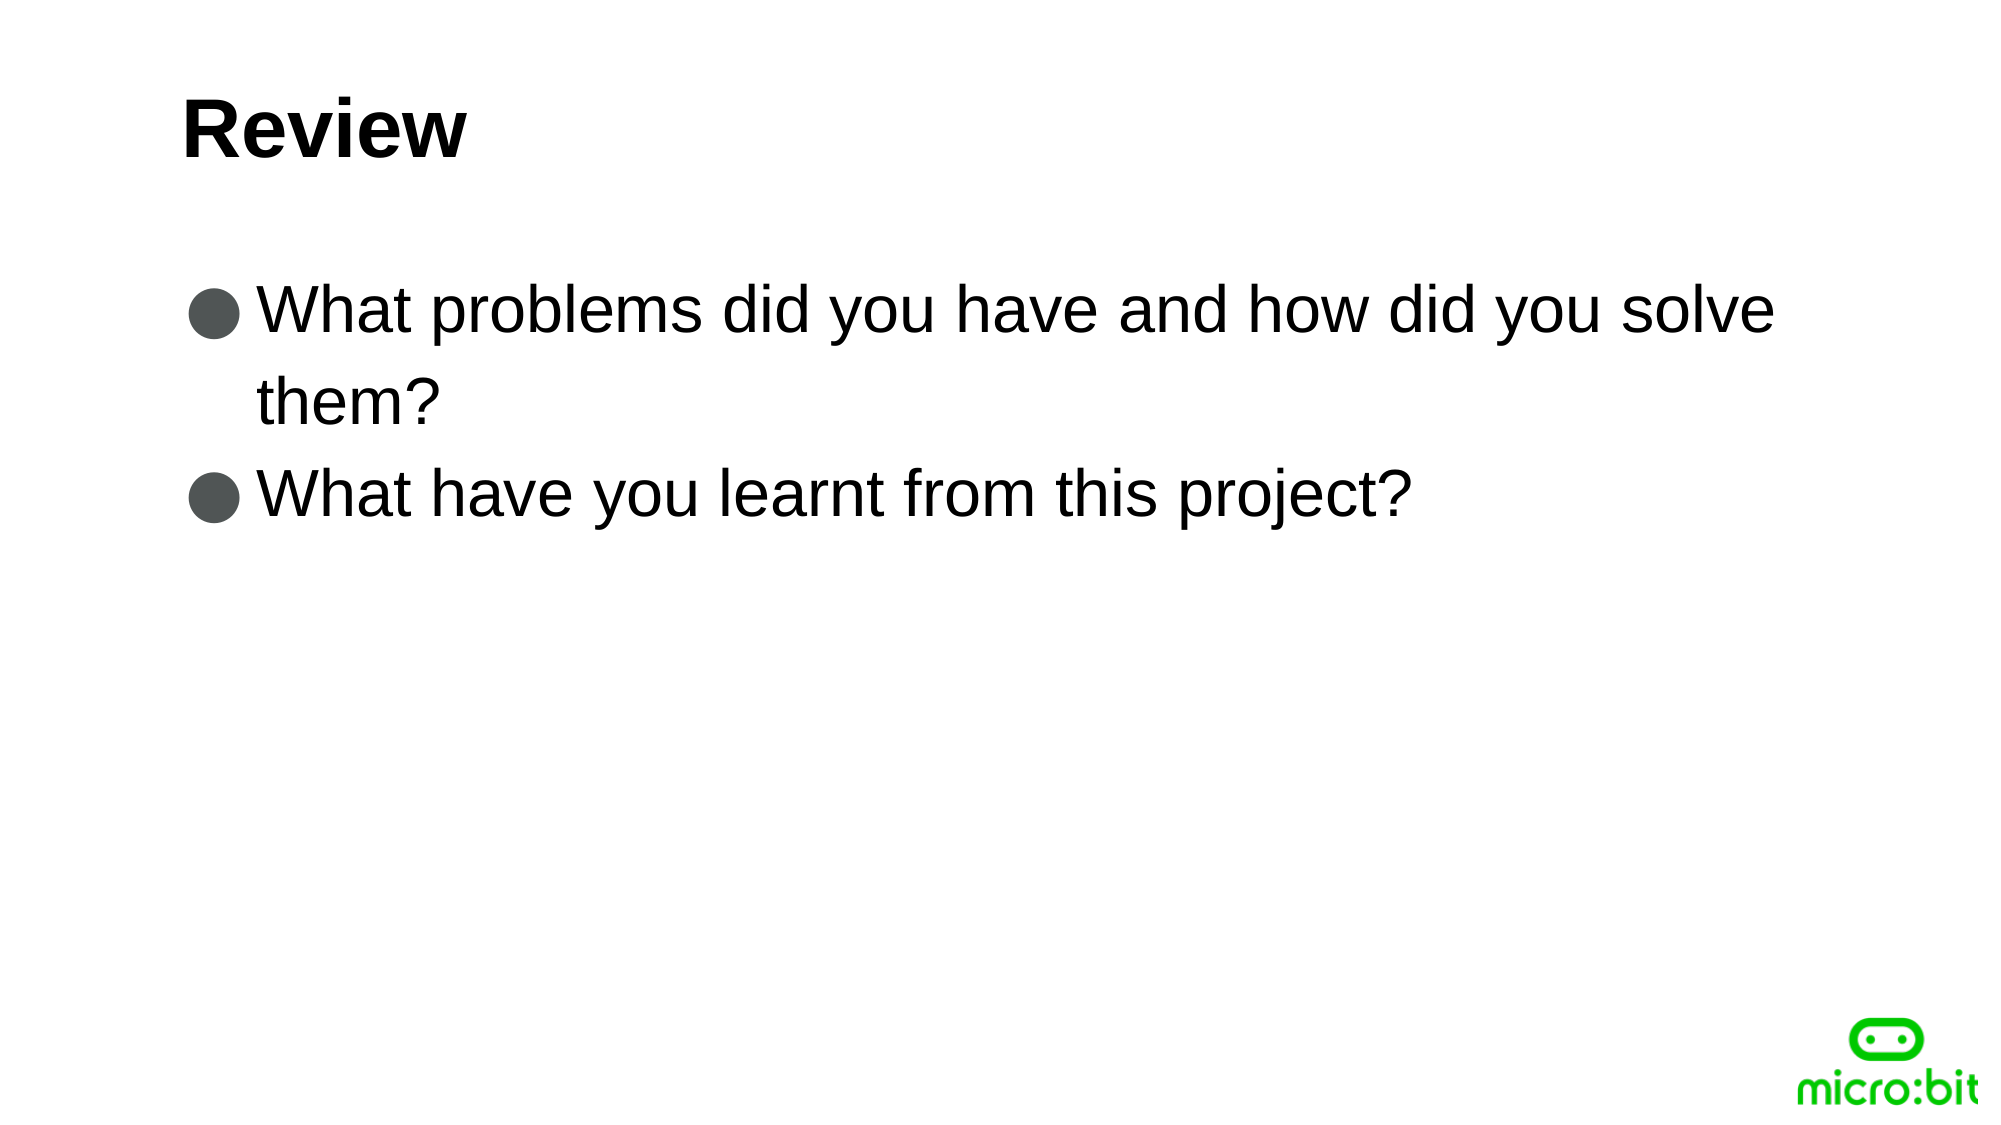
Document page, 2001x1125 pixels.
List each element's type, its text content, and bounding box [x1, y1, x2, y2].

picture [1797, 1017, 1978, 1106]
text_box Review What problems did you have and how did you solve them? What have you learnt from this project? [166, 60, 1918, 884]
